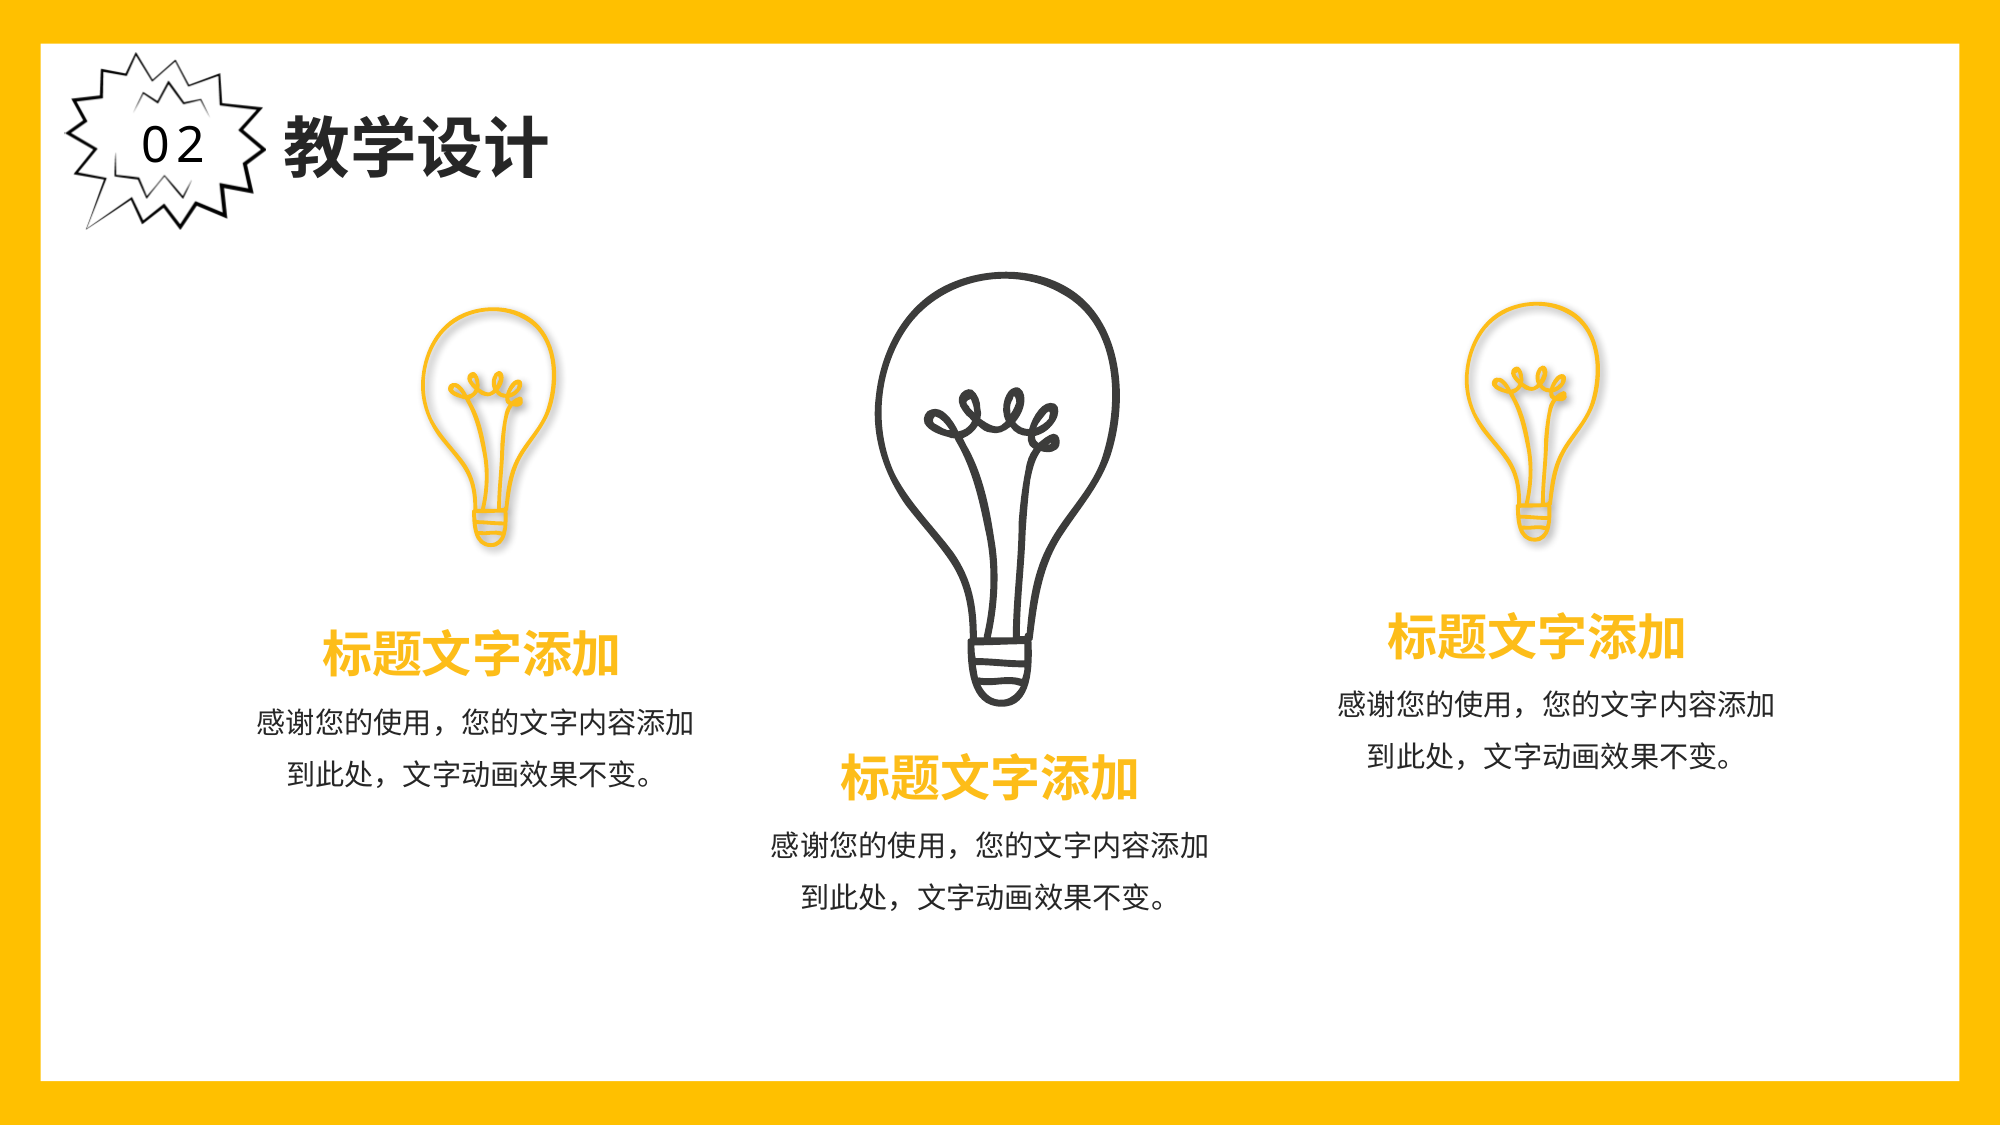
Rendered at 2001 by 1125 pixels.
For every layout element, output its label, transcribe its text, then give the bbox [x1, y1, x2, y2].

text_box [64, 52, 275, 230]
text_box 教学设计 [275, 98, 852, 193]
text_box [749, 738, 1231, 924]
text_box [418, 264, 1604, 708]
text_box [235, 615, 717, 801]
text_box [1316, 598, 1798, 777]
